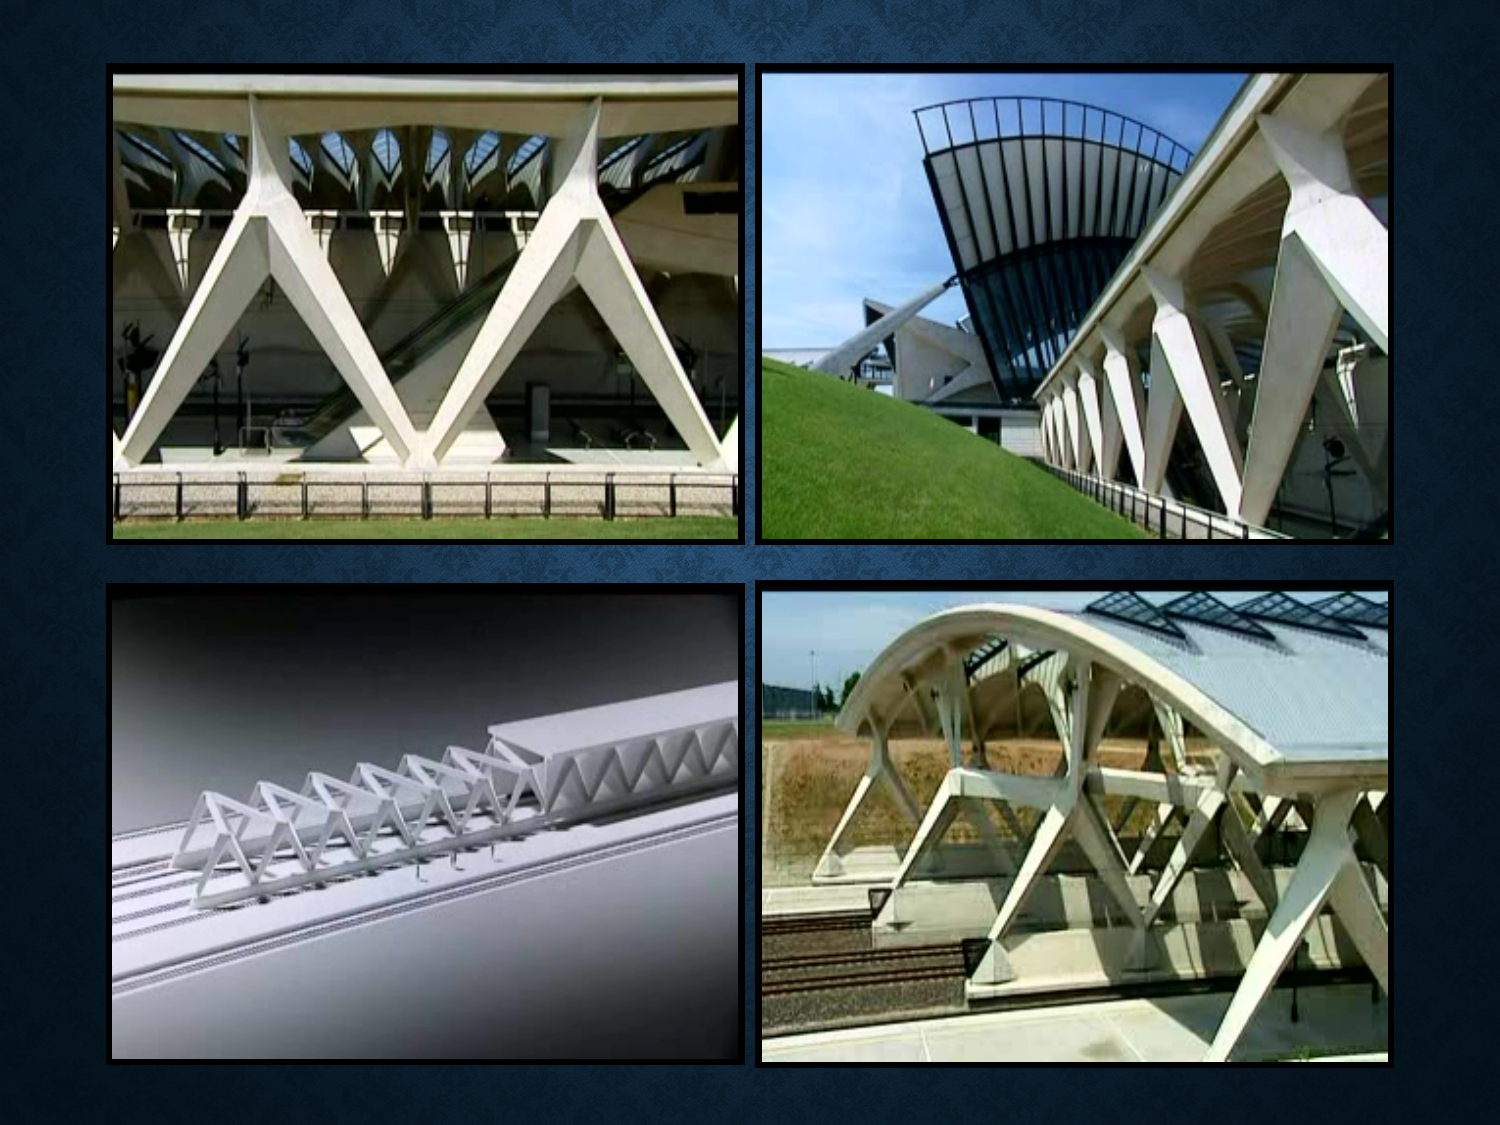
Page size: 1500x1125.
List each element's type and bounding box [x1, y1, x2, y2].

picture [111, 588, 739, 1060]
picture [761, 585, 1389, 1063]
picture [761, 68, 1389, 540]
picture [111, 68, 739, 540]
